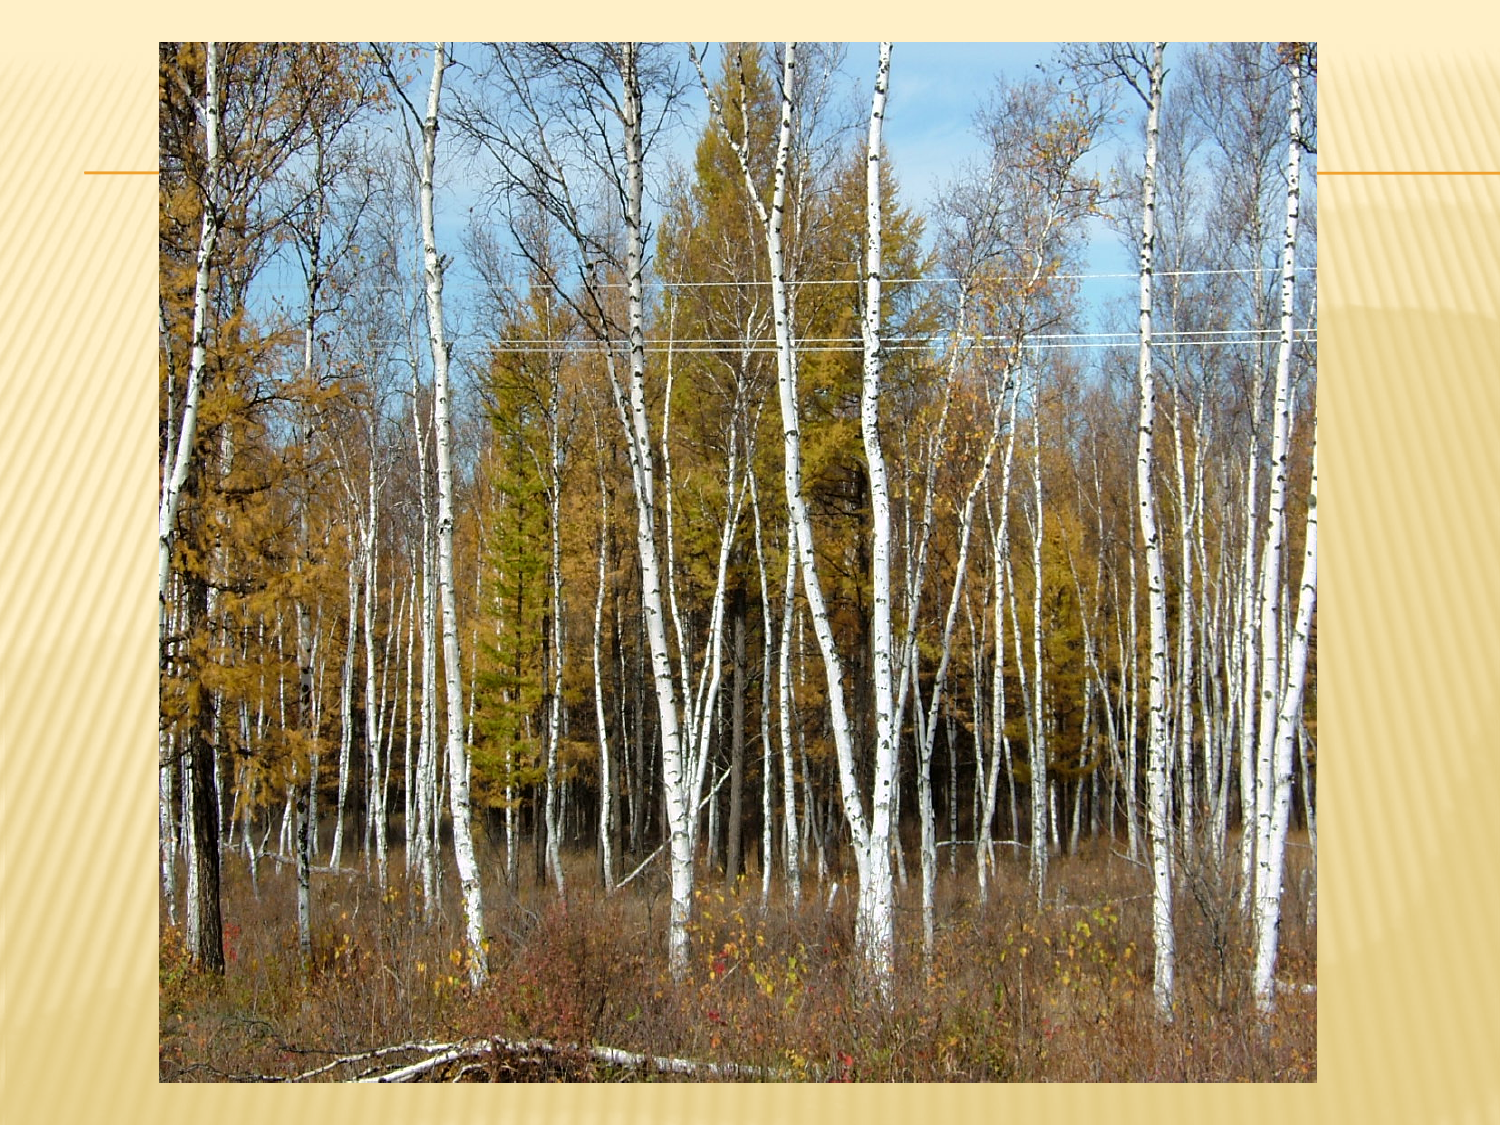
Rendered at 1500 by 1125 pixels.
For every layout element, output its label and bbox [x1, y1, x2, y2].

list [159, 42, 1318, 1083]
